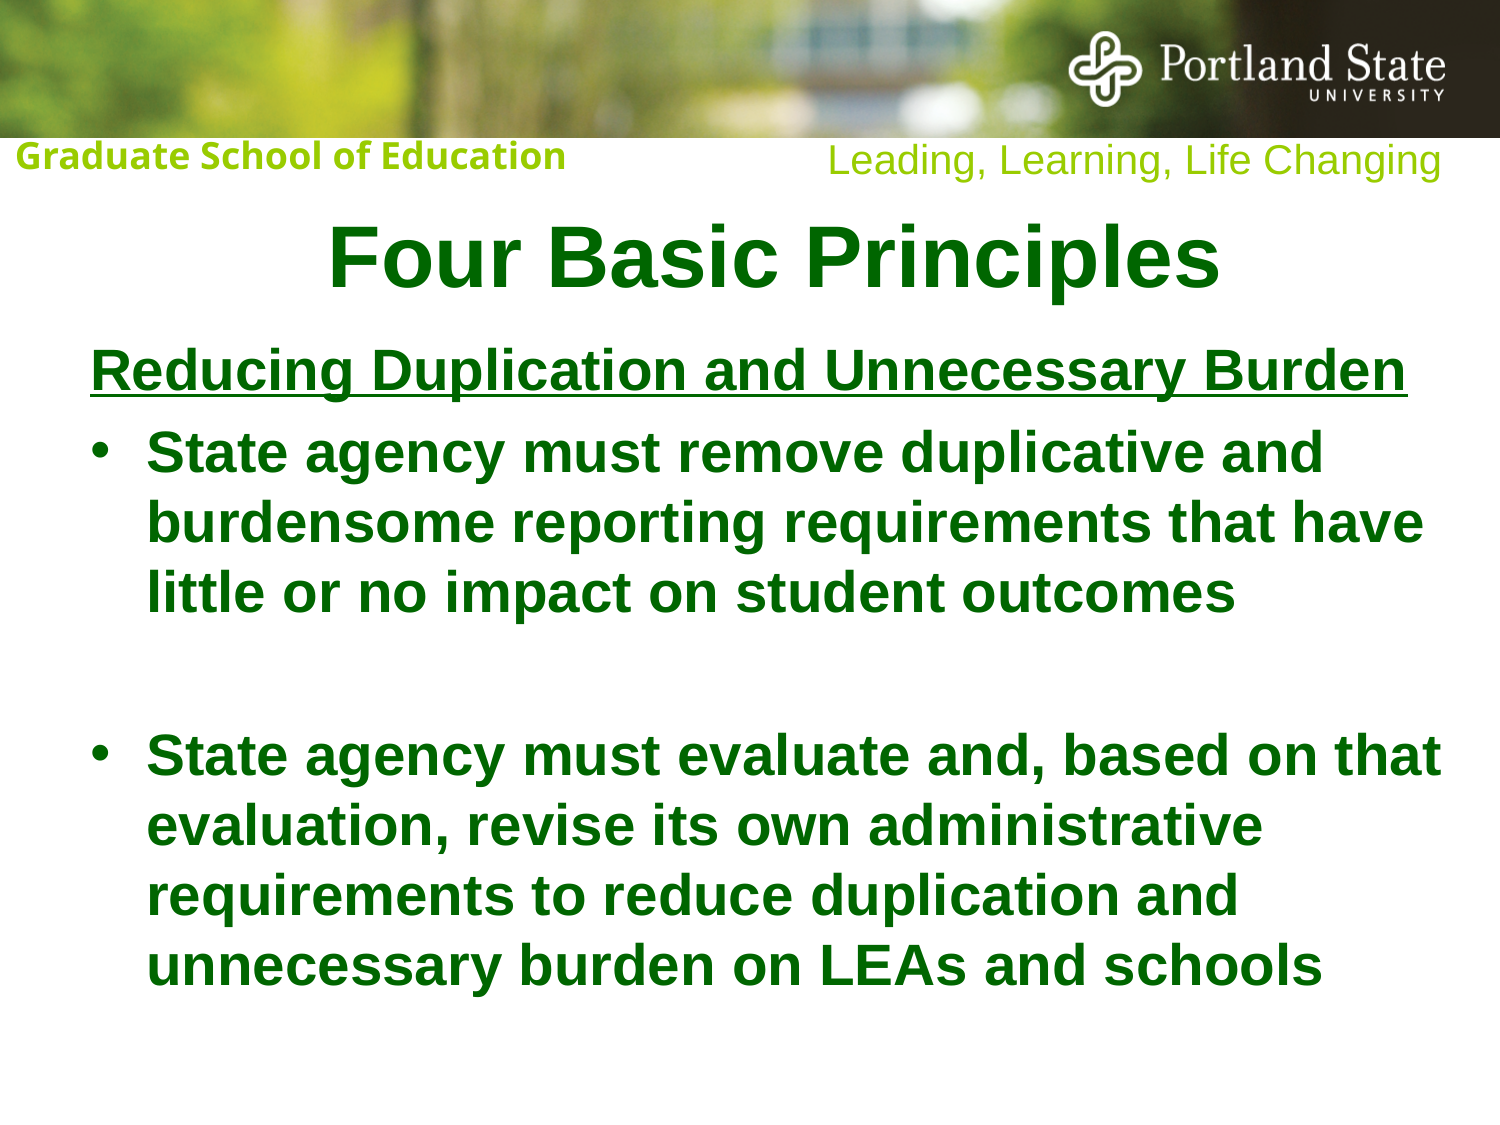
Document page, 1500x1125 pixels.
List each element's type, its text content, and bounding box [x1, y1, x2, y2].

list Reducing Duplication and Unnecessary Burden State agency must remove duplicative and burdensome reporting requirements that have little or no impact on student outcomes State agency must evaluate and, based on that evaluation, revise its own administrative requirements to reduce duplication and unnecessary burden on LEAs and schools [74, 324, 1476, 1019]
title Four Basic Principles [74, 203, 1500, 314]
